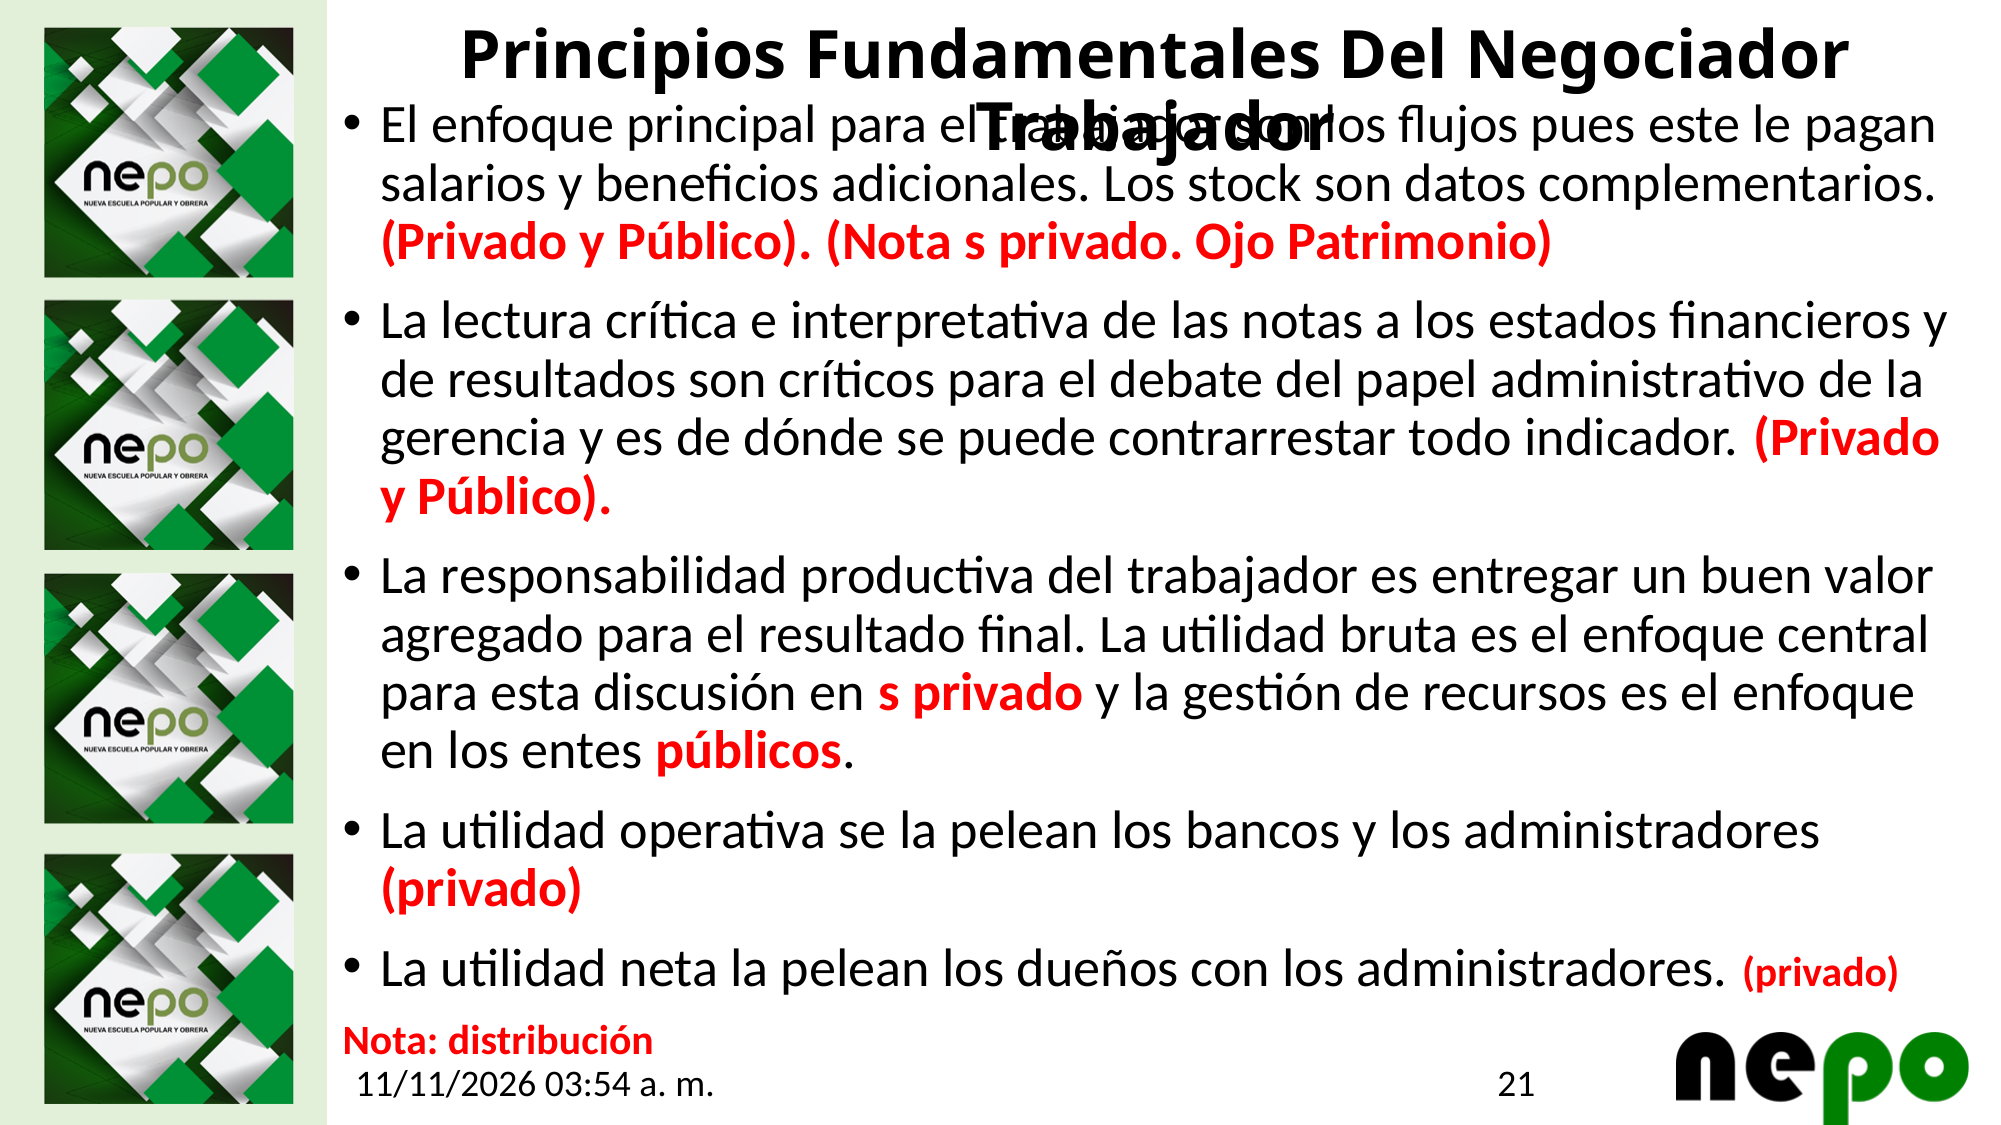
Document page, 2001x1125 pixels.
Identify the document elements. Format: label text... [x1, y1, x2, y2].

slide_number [340, 1051, 791, 1111]
slide_number 21 [1482, 1051, 1675, 1111]
title Principios Fundamentales Del Negociador Trabajador [347, 13, 1964, 88]
picture [1676, 1069, 1969, 1125]
picture [0, 0, 327, 1125]
list El enfoque principal para el trabajador son los flujos pues este le pagan salarios y beneficios adicionales. Los stock son datos complementarios. (Privado y Público). (Nota s privado. Ojo Patrimonio) La lectura crítica e interpretativa de las notas a los estados financieros y de resultados son críticos para el debate del papel administrativo de la gerencia y es de dónde se puede contrarrestar todo indicador. (Privado y Público). La responsabilidad productiva del trabajador es entregar un buen valor agregado para el resultado final. La utilidad bruta es el enfoque central para esta discusión en s privado y la gestión de recursos es el enfoque en los entes públicos. La utilidad operativa se la pelean los bancos y los administradores (privado) La utilidad neta la pelean los dueños con los administradores. (privado) Nota: distribución [327, 88, 1984, 1069]
